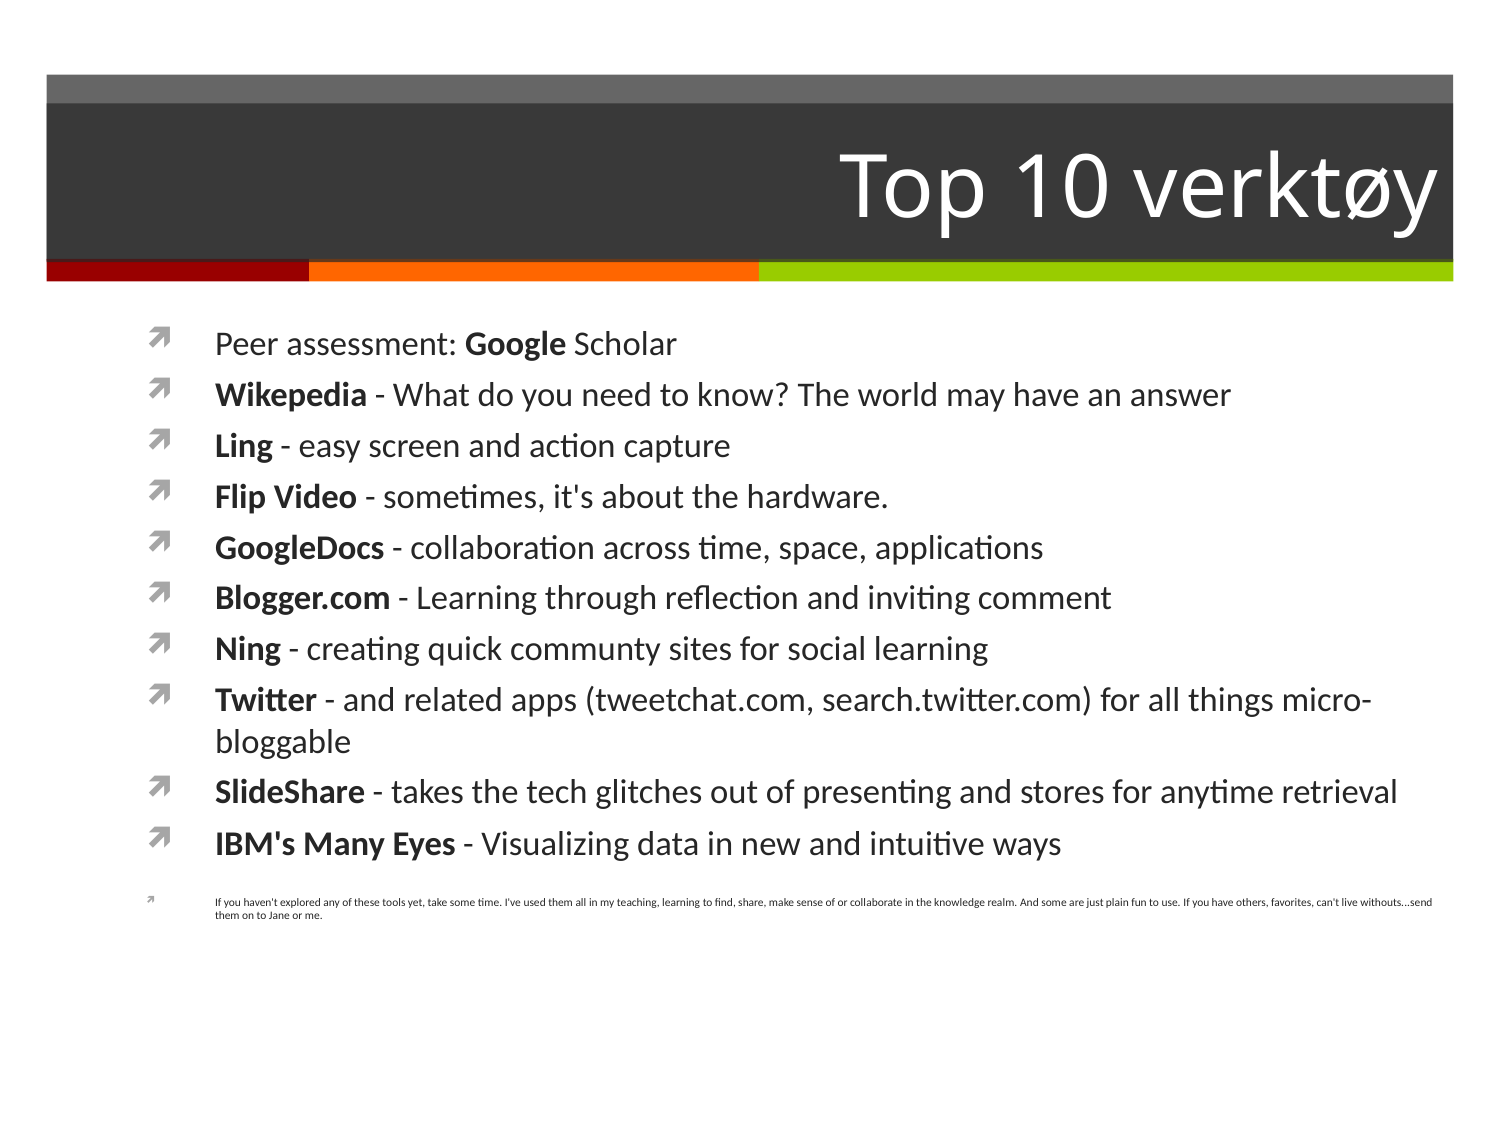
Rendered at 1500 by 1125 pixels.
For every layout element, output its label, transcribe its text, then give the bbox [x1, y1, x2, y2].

list Peer assessment: Google Scholar Wikepedia - What do you need to know? The world may have an answer Ling - easy screen and action capture Flip Video - sometimes, it's about the hardware. GoogleDocs - collaboration across time, space, applications Blogger.com - Learning through reflection and inviting comment Ning - creating quick communty sites for social learning Twitter - and related apps (tweetchat.com, search.twitter.com) for all things micro-bloggable SlideShare - takes the tech glitches out of presenting and stores for anytime retrieval IBM's Many Eyes - Visualizing data in new and intuitive ways If you haven't explored any of these tools yet, take some time. I've used them all in my teaching, learning to find, share, make sense of or collaborate in the knowledge realm. And some are just plain fun to use. If you have others, favorites, can't live withouts...send them on to Jane or me. [131, 313, 1454, 969]
title Top 10 verktøy [46, 103, 1454, 263]
